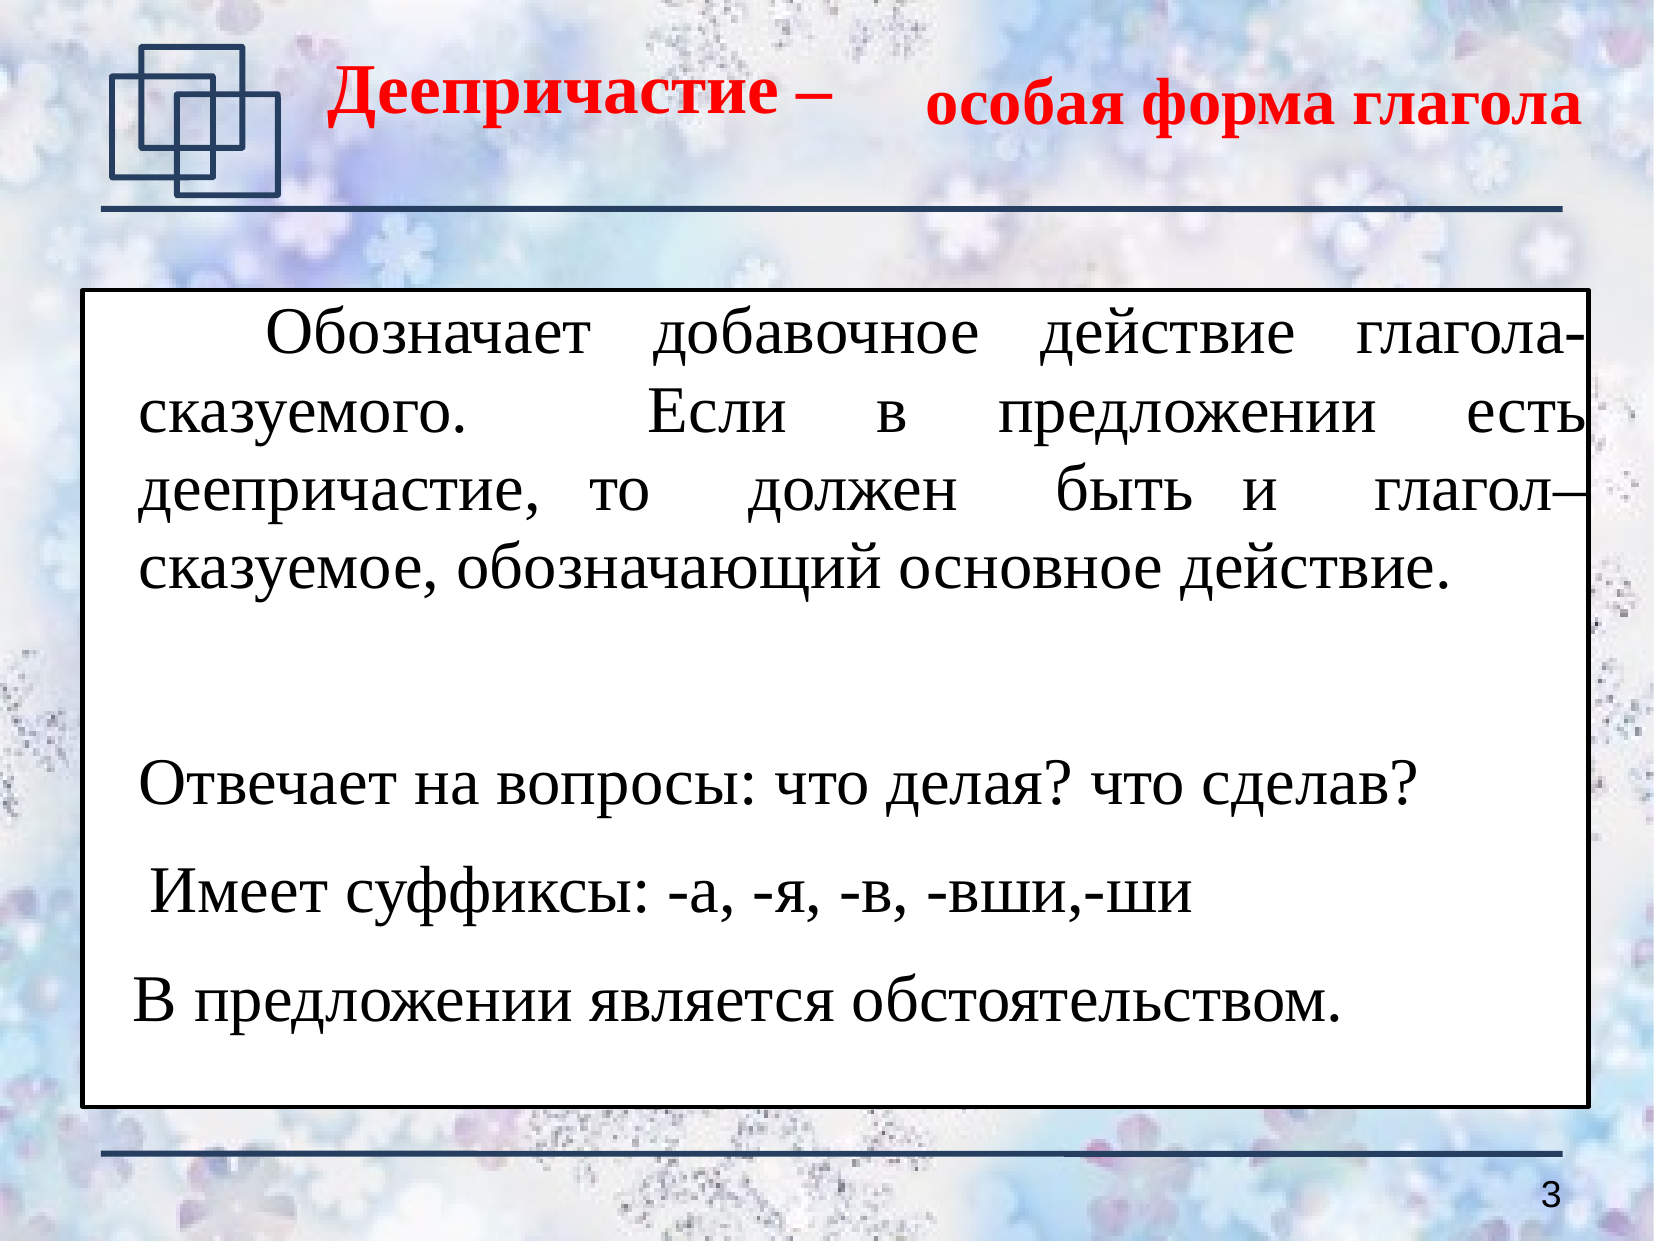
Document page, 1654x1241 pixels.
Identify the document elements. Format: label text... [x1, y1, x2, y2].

title Деепричастие – [135, 45, 1044, 131]
list Обозначает добавочное действие глагола-сказуемого. Если в предложении есть деепричастие, то должен быть и глагол–сказуемое, обозначающий основное действие. Отвечает на вопросы: что делая? что сделав? Имеет суффиксы: -а, -я, -в, -вши,-ши В предложении является обстоятельством. [80, 288, 1591, 1109]
text_box особая форма глагола [911, 57, 1599, 147]
picture [0, 0, 1654, 1241]
